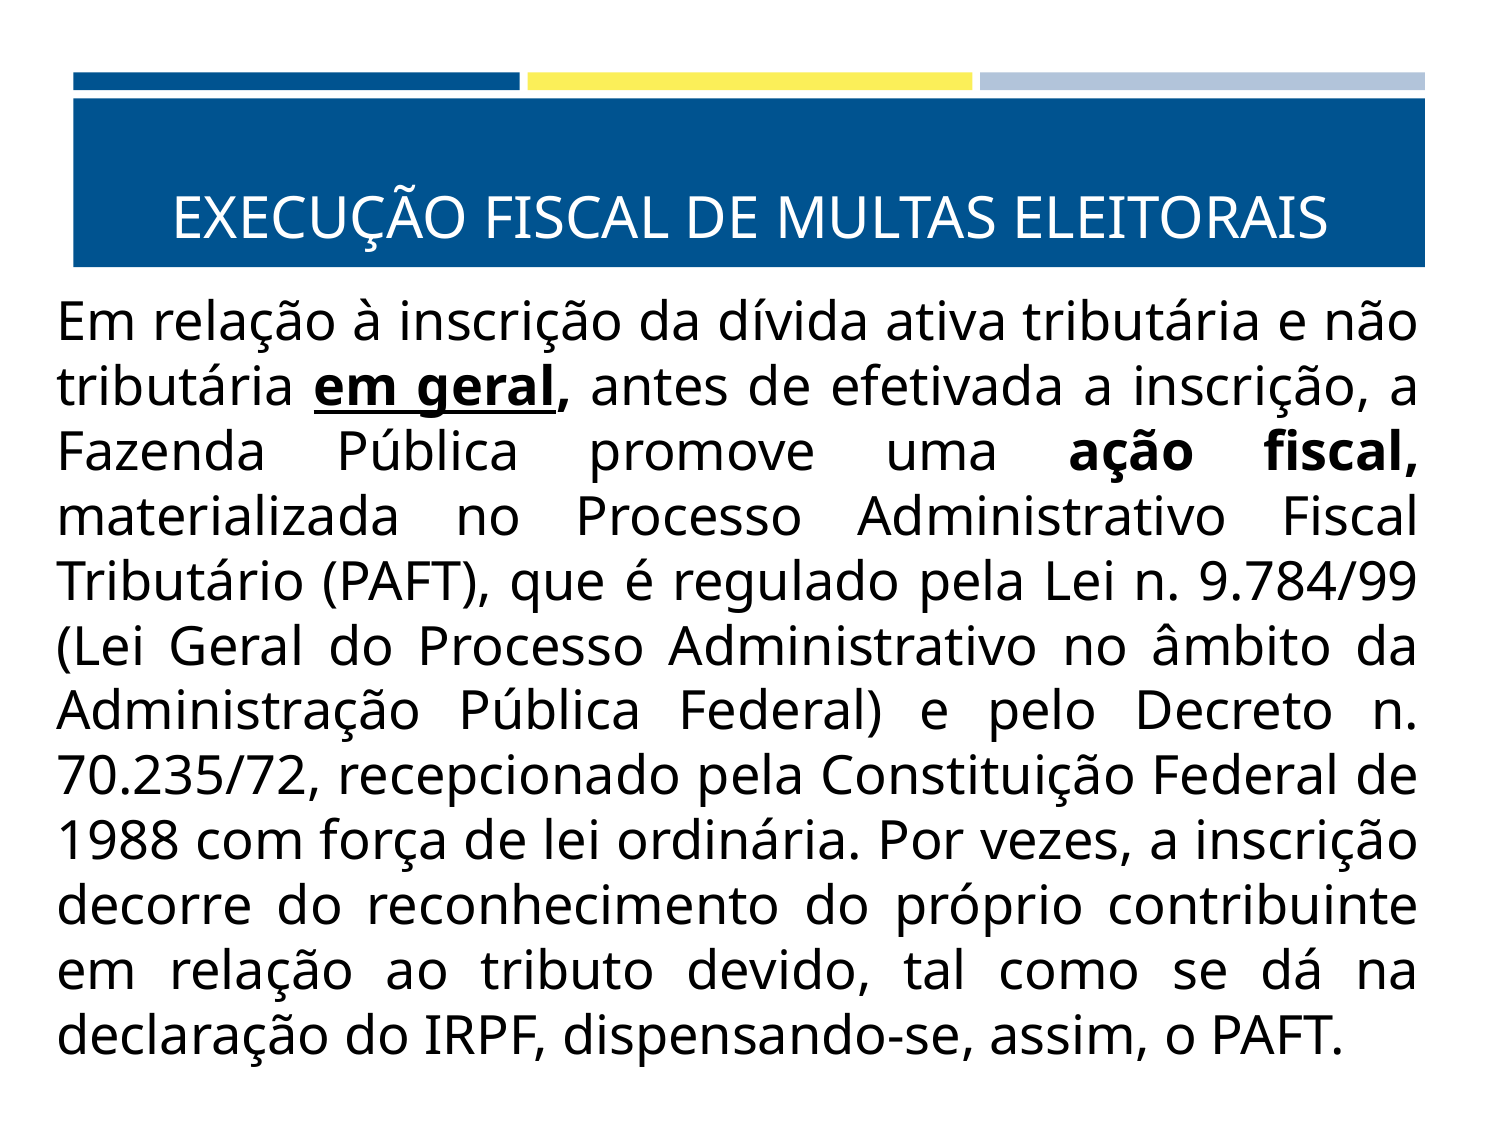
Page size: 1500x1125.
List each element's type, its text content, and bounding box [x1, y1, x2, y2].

title EXECUÇÃO FISCAL DE MULTAS ELEITORAIS [95, 112, 1406, 259]
list Em relação à inscrição da dívida ativa tributária e não tributária em geral, antes de efetivada a inscrição, a Fazenda Pública promove uma ação fiscal, materializada no Processo Administrativo Fiscal Tributário (PAFT), que é regulado pela Lei n. 9.784/99 (Lei Geral do Processo Administrativo no âmbito da Administração Pública Federal) e pelo Decreto n. 70.235/72, recepcionado pela Constituição Federal de 1988 com força de lei ordinária. Por vezes, a inscrição decorre do reconhecimento do próprio contribuinte em relação ao tributo devido, tal como se dá na declaração do IRPF, dispensando-se, assim, o PAFT. [41, 278, 1436, 1094]
